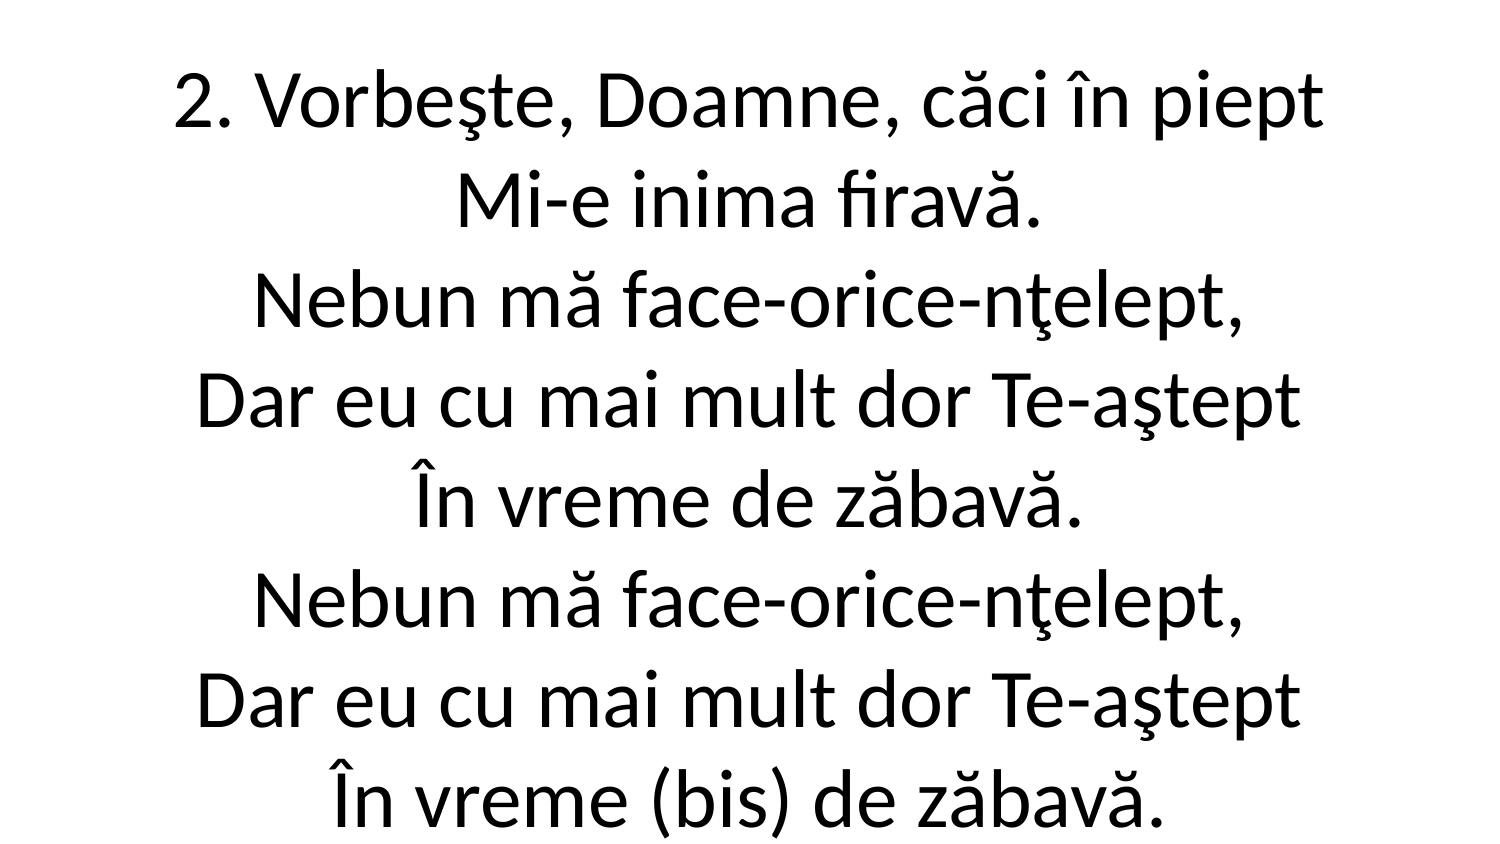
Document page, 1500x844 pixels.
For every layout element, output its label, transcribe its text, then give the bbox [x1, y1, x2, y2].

text_box 2. Vorbeşte, Doamne, căci în piept Mi-e inima firavă. Nebun mă face-orice-nţelept, Dar eu cu mai mult dor Te-aştept În vreme de zăbavă. Nebun mă face-orice-nţelept, Dar eu cu mai mult dor Te-aştept În vreme (bis) de zăbavă. [157, 0, 1343, 844]
